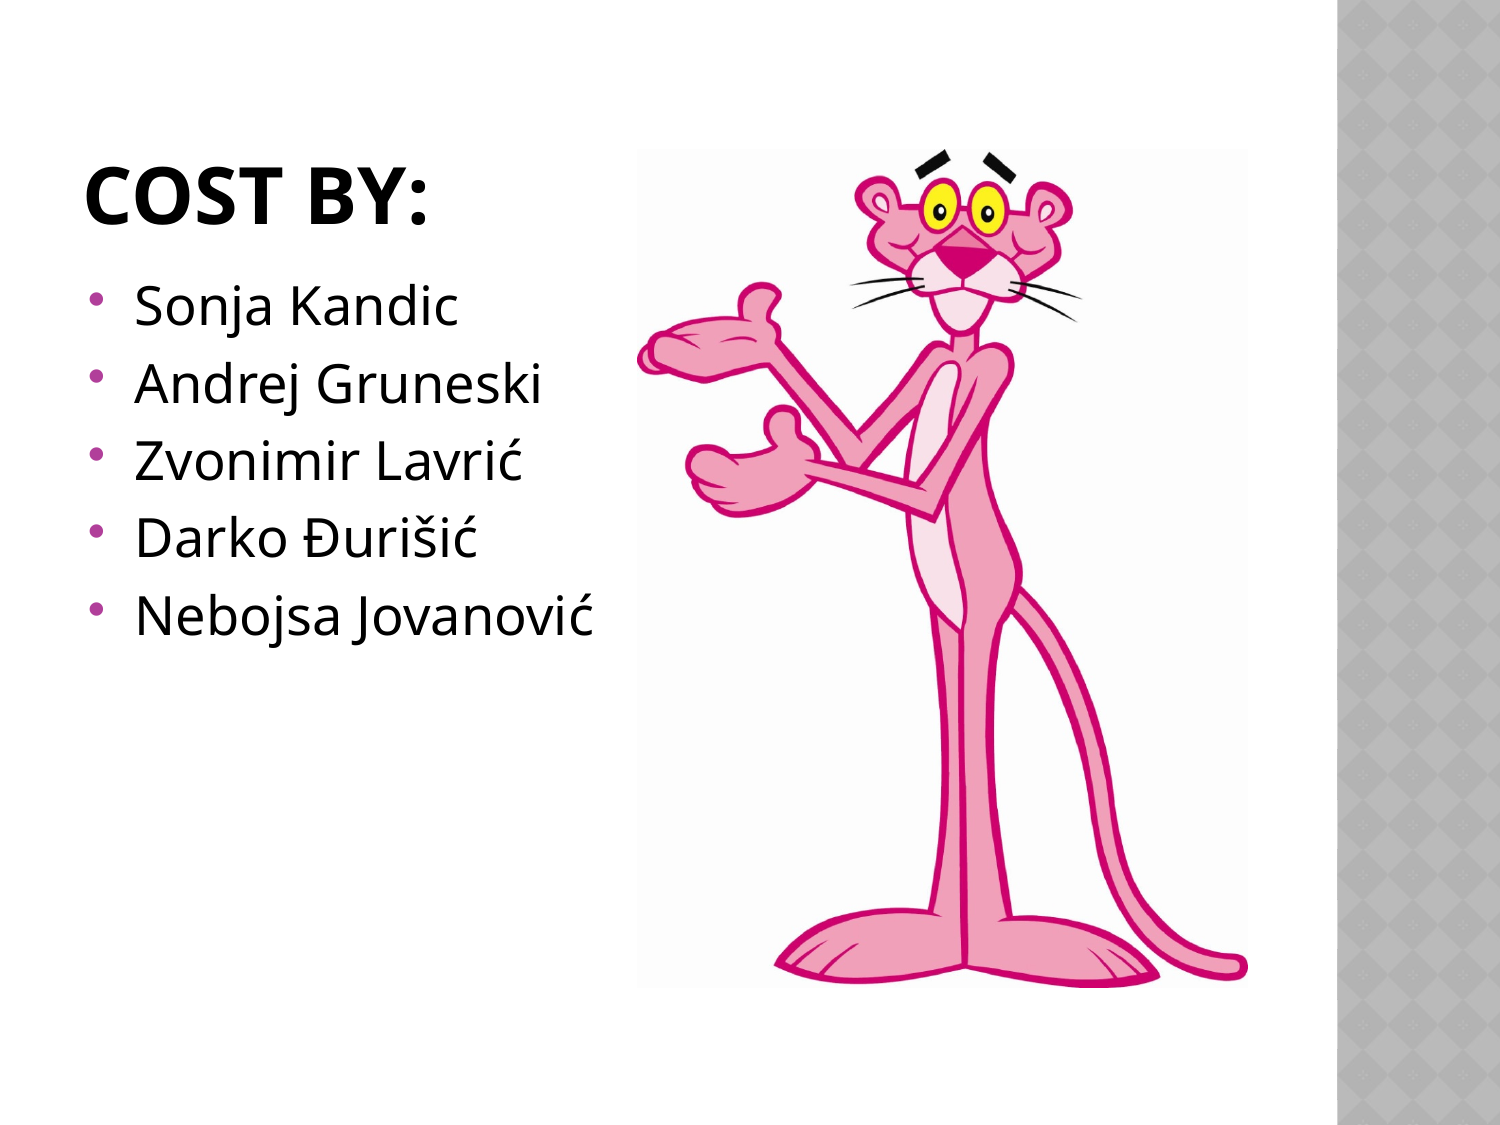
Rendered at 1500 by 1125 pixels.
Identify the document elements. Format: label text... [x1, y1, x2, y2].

picture [636, 149, 1248, 988]
title Cost by: [75, 52, 1263, 240]
list Sonja Kandic Andrej Gruneski Zvonimir Lavrić Darko Đurišić Nebojsa Jovanović [75, 264, 1263, 1059]
